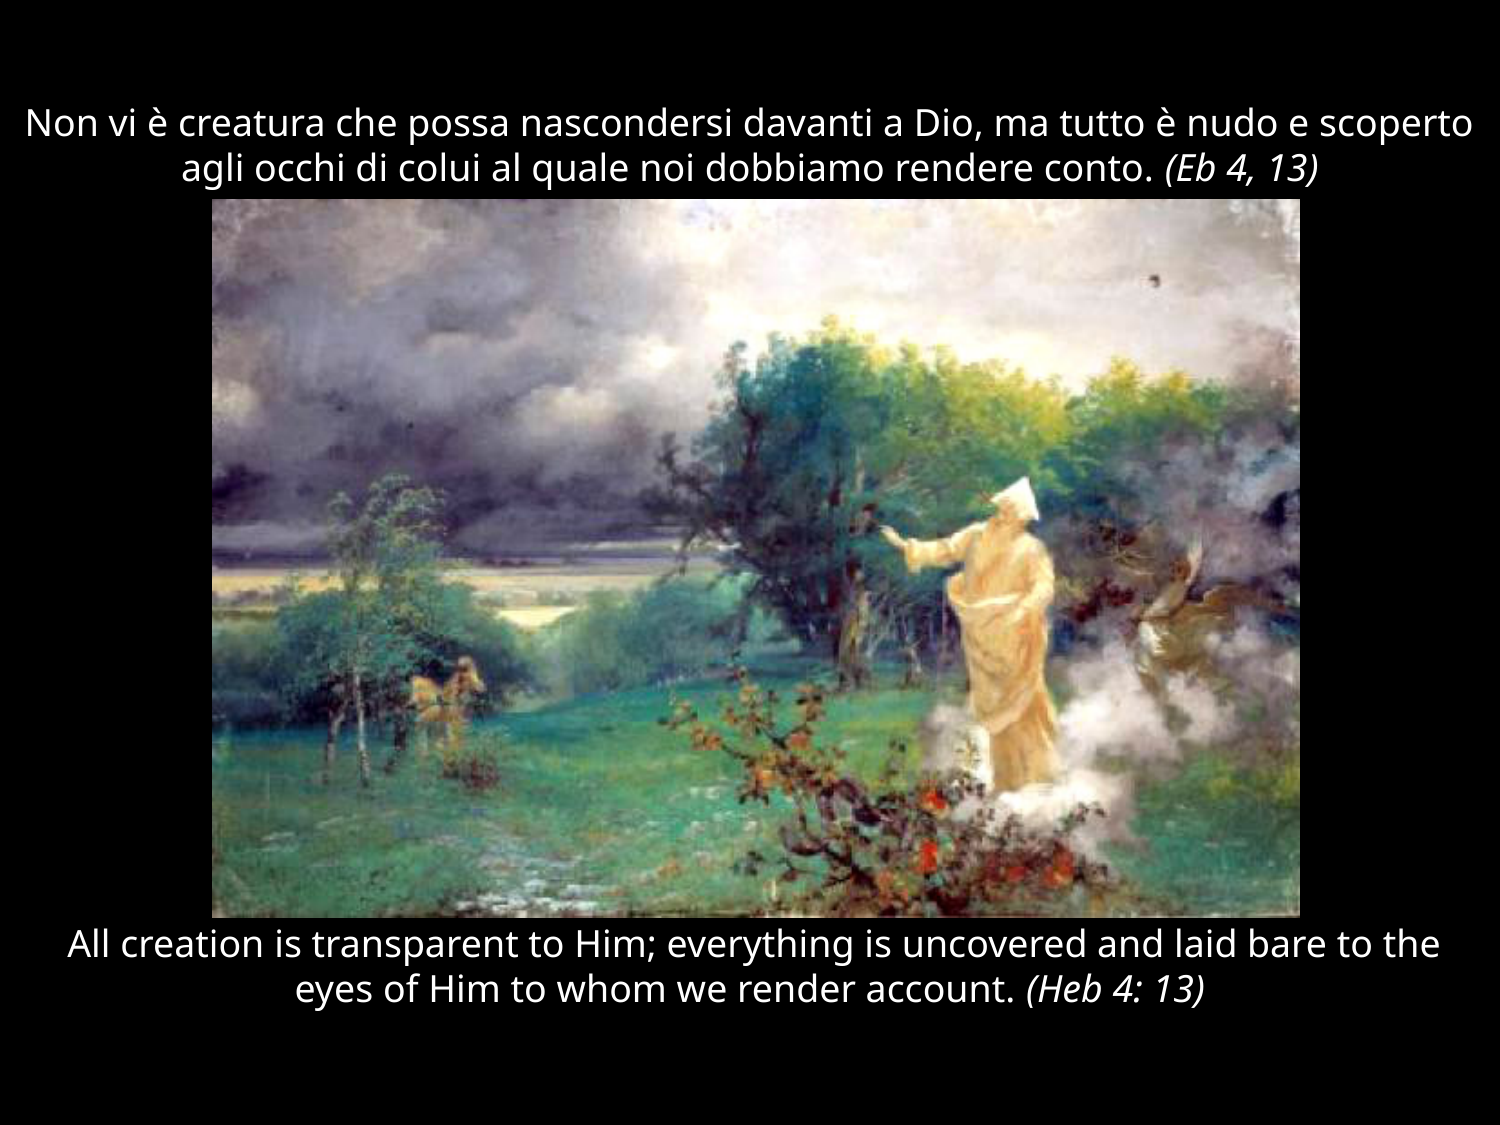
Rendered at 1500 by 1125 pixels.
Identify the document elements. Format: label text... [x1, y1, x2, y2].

picture [212, 199, 1300, 918]
text_box All creation is transparent to Him; everything is uncovered and laid bare to the eyes of Him to whom we render account. (Heb 4: 13) [0, 912, 1500, 1018]
title Non vi è creatura che possa nascondersi davanti a Dio, ma tutto è nudo e scoperto agli occhi di colui al quale noi dobbiamo rendere conto. (Eb 4, 13) [0, 50, 1500, 238]
